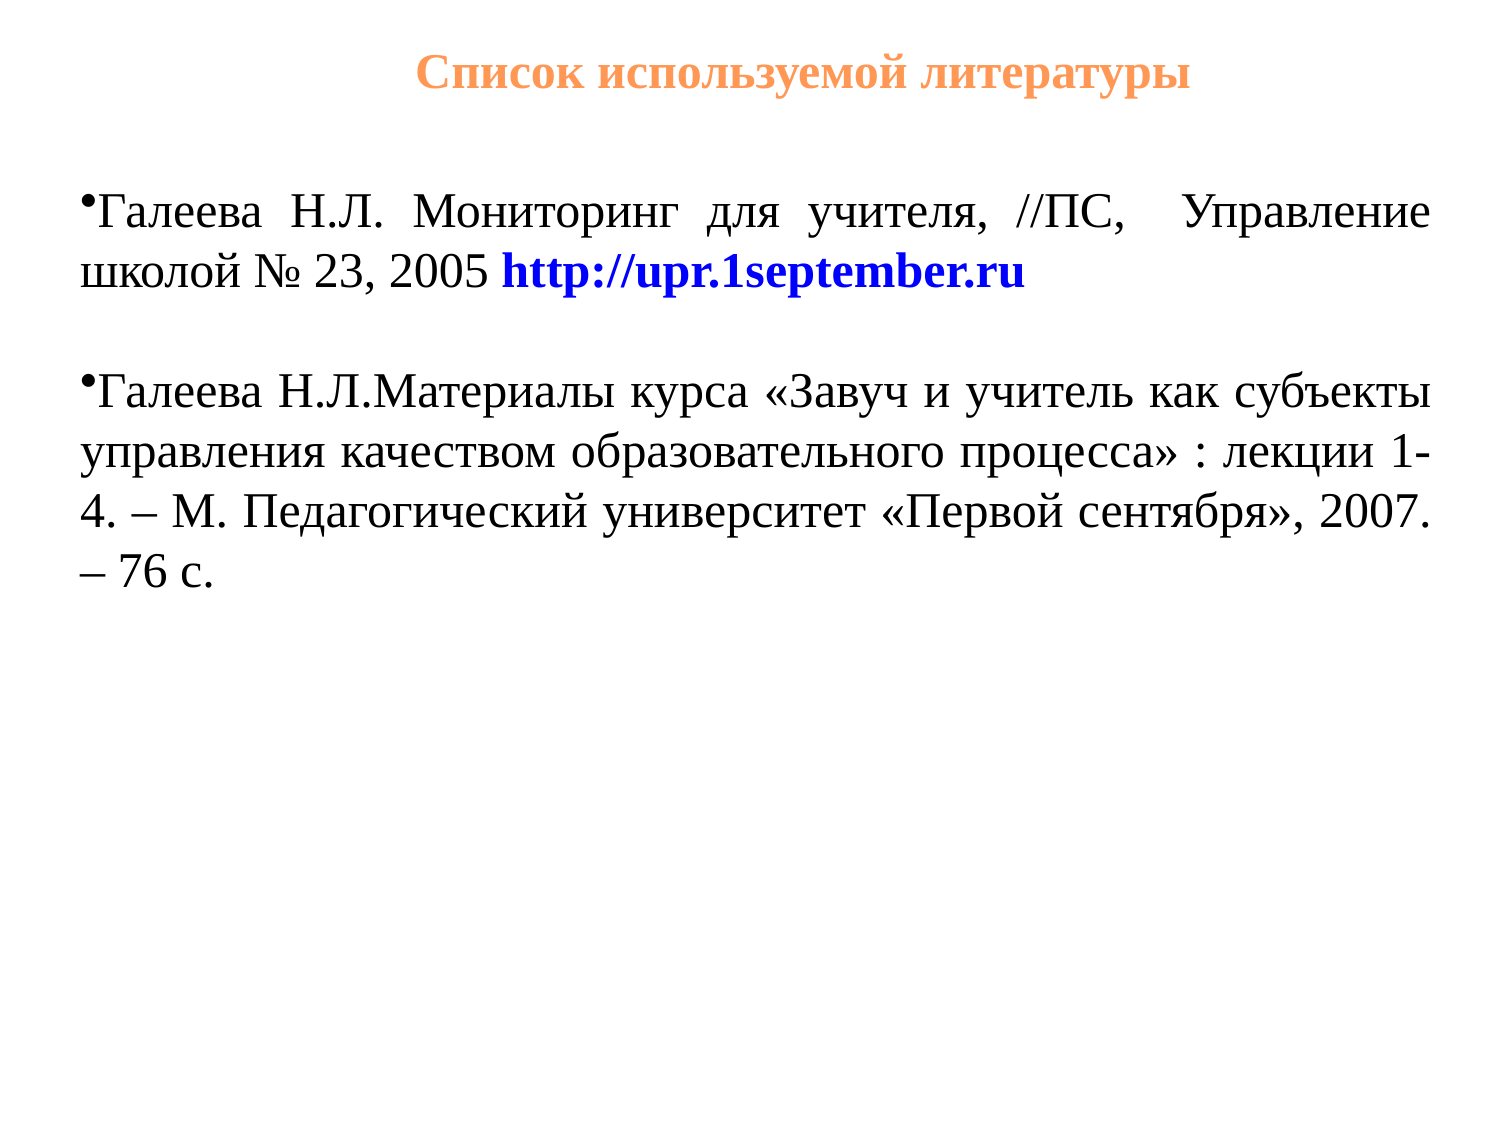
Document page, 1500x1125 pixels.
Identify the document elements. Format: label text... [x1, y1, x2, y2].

text_box Список используемой литературы [230, 30, 1376, 106]
text_box Галеева Н.Л. Мониторинг для учителя, //ПС, Управление школой № 23, 2005 http://upr.1september.ru Галеева Н.Л.Материалы курса «Завуч и учитель как субъекты управления качеством образовательного процесса» : лекции 1-4. – М. Педагогический университет «Первой сентября», 2007. – 76 с. [64, 169, 1447, 605]
